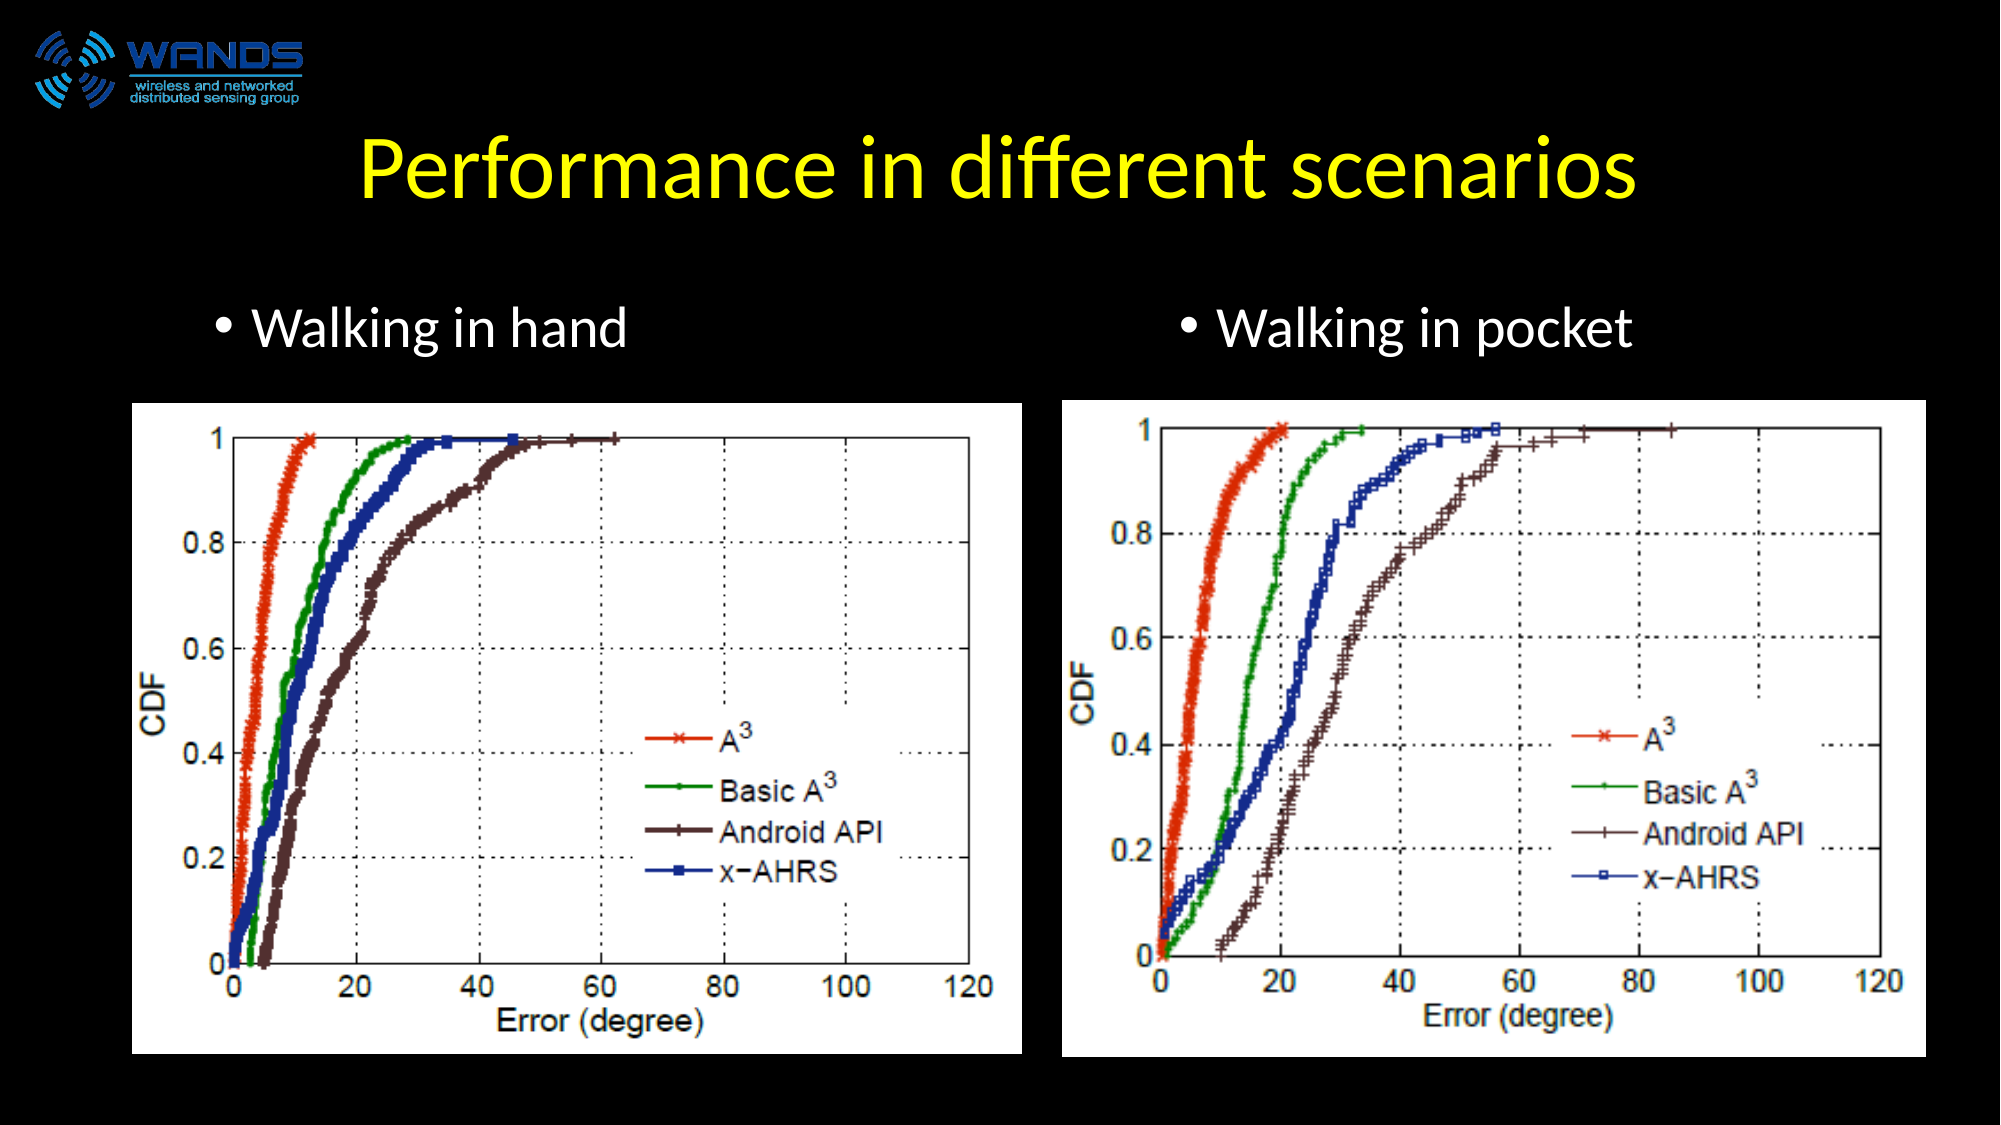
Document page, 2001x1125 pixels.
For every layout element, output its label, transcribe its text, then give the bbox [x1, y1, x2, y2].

picture [35, 28, 303, 109]
list Walking in hand [198, 289, 951, 403]
title Performance in different scenarios [137, 59, 1863, 278]
text_box Walking in pocket [1163, 289, 1917, 400]
picture [132, 403, 1022, 1054]
picture [1062, 400, 1926, 1057]
